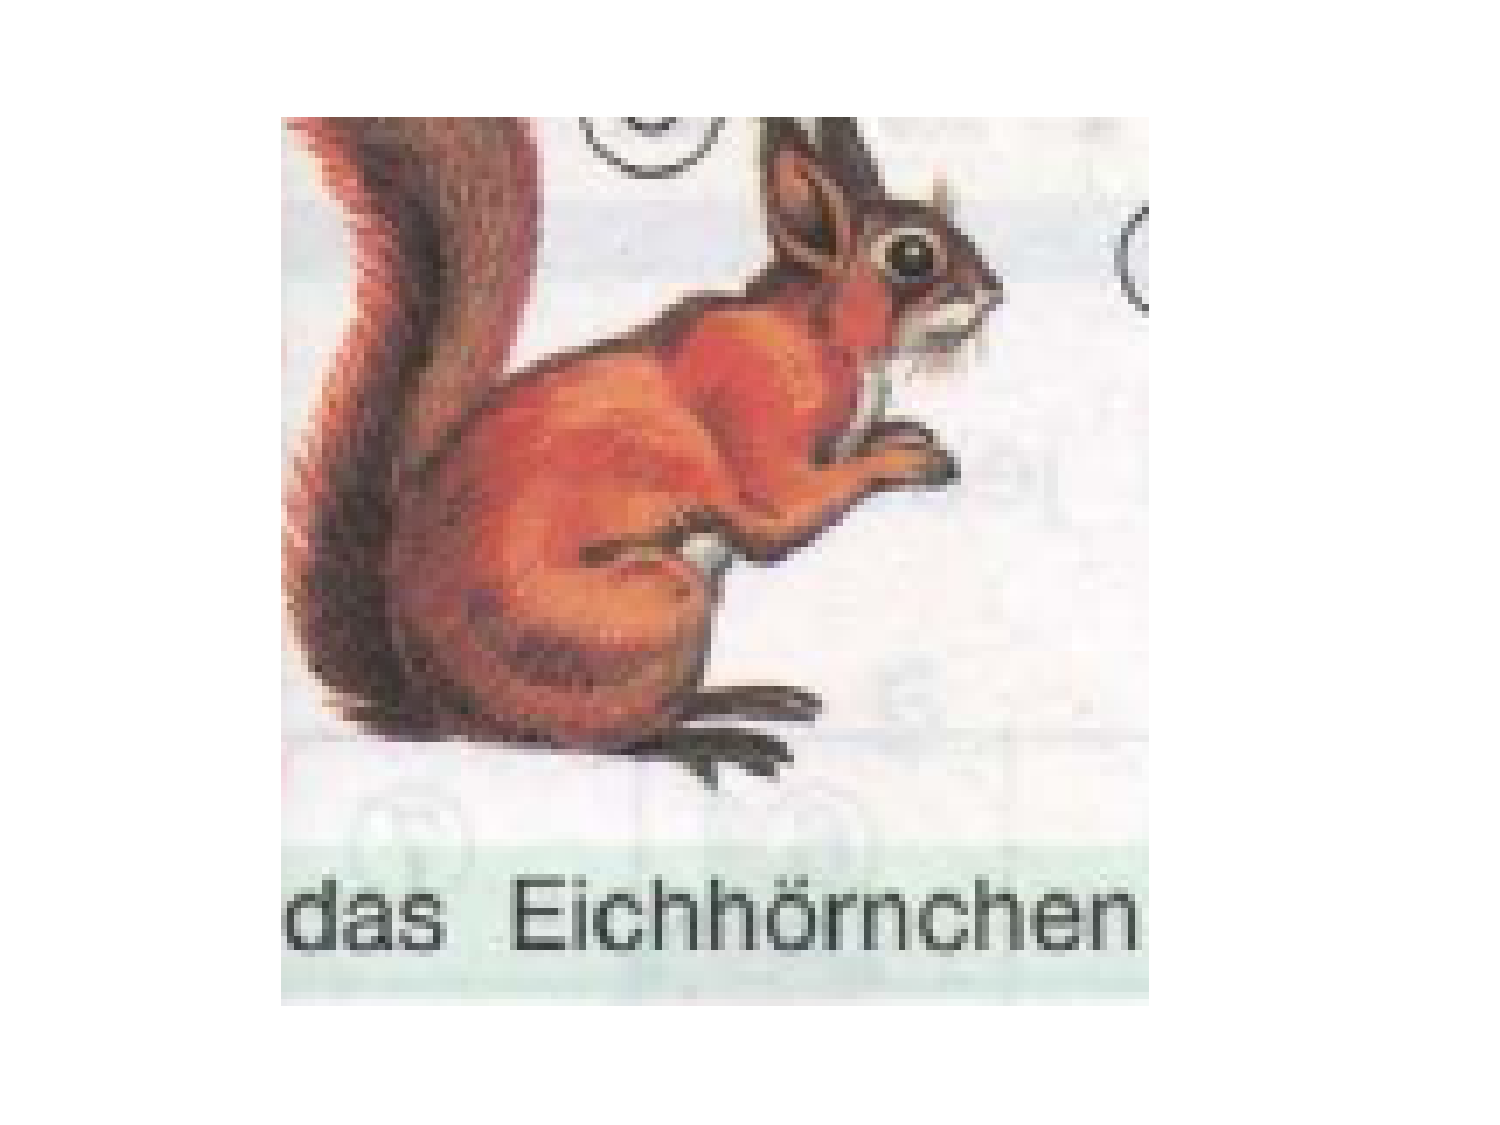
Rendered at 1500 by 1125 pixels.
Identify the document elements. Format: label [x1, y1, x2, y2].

picture [280, 116, 1149, 1006]
